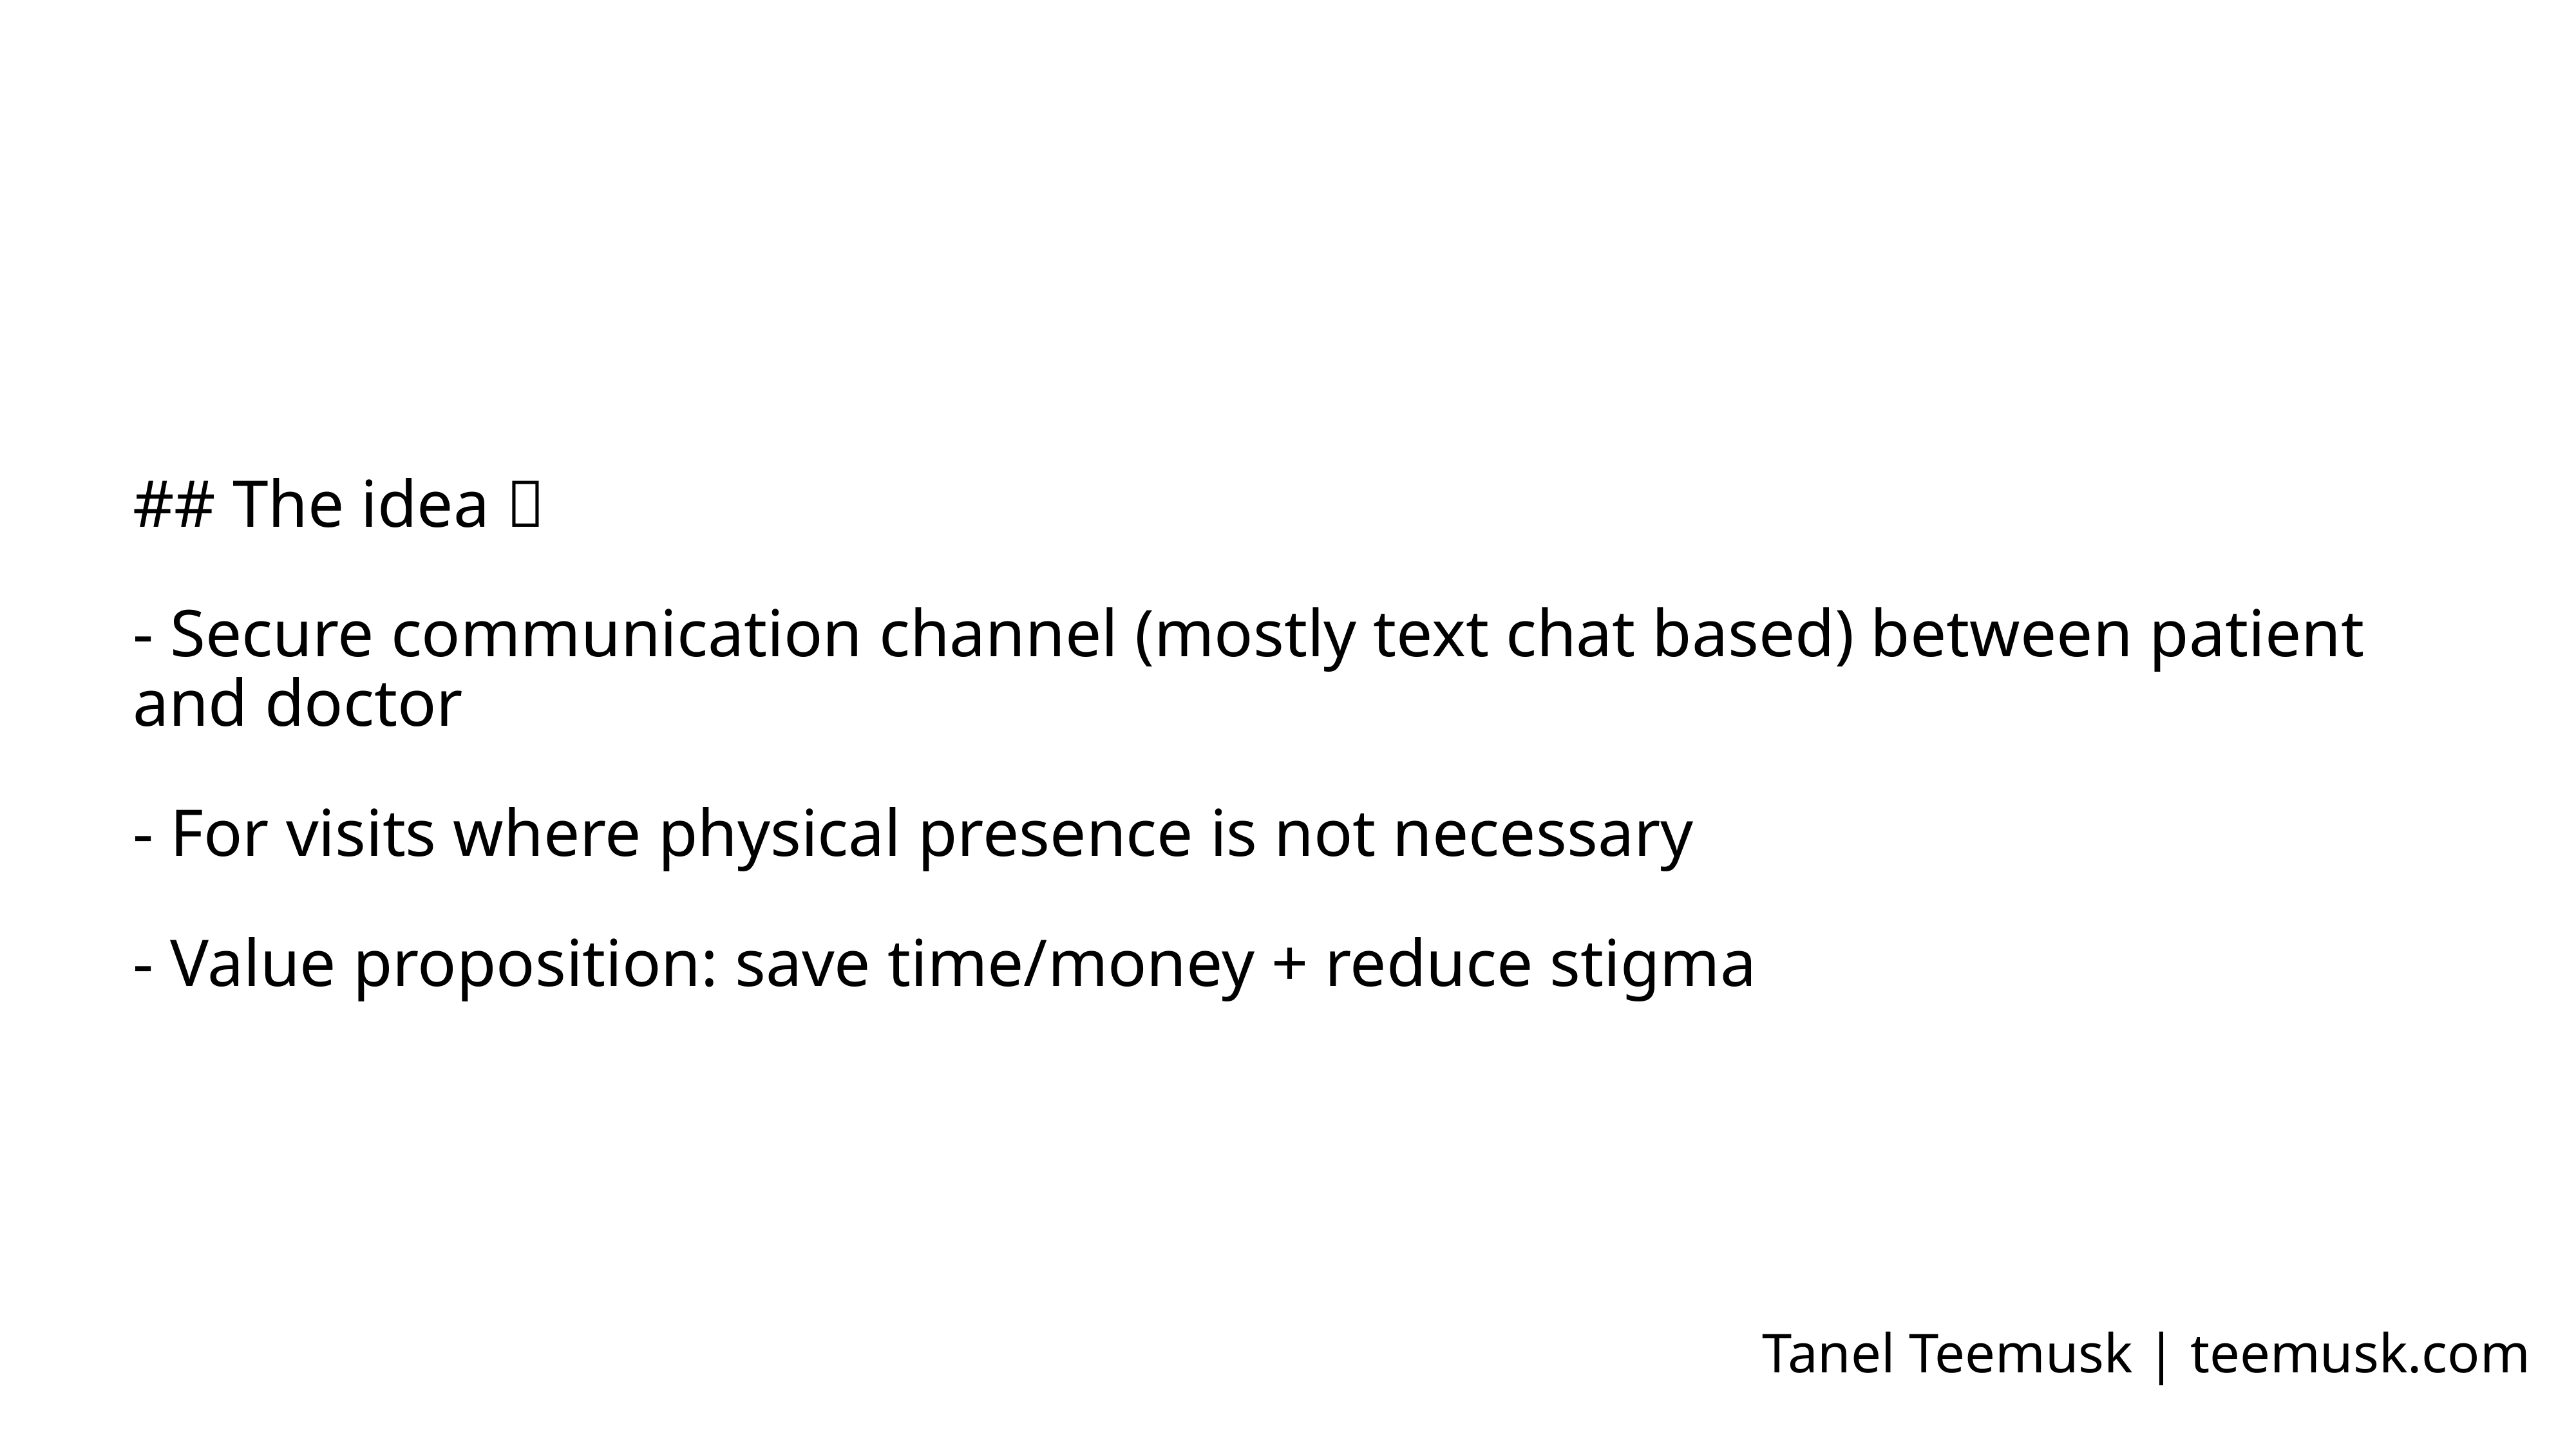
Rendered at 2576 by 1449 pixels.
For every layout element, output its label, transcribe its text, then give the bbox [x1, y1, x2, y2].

list ## The idea 💡 - Secure communication channel (mostly text chat based) between patient and doctor - For visits where physical presence is not necessary - Value proposition: save time/money + reduce stigma [127, 149, 2449, 1321]
text_box Tanel Teemusk | teemusk.com [1756, 1320, 2537, 1390]
